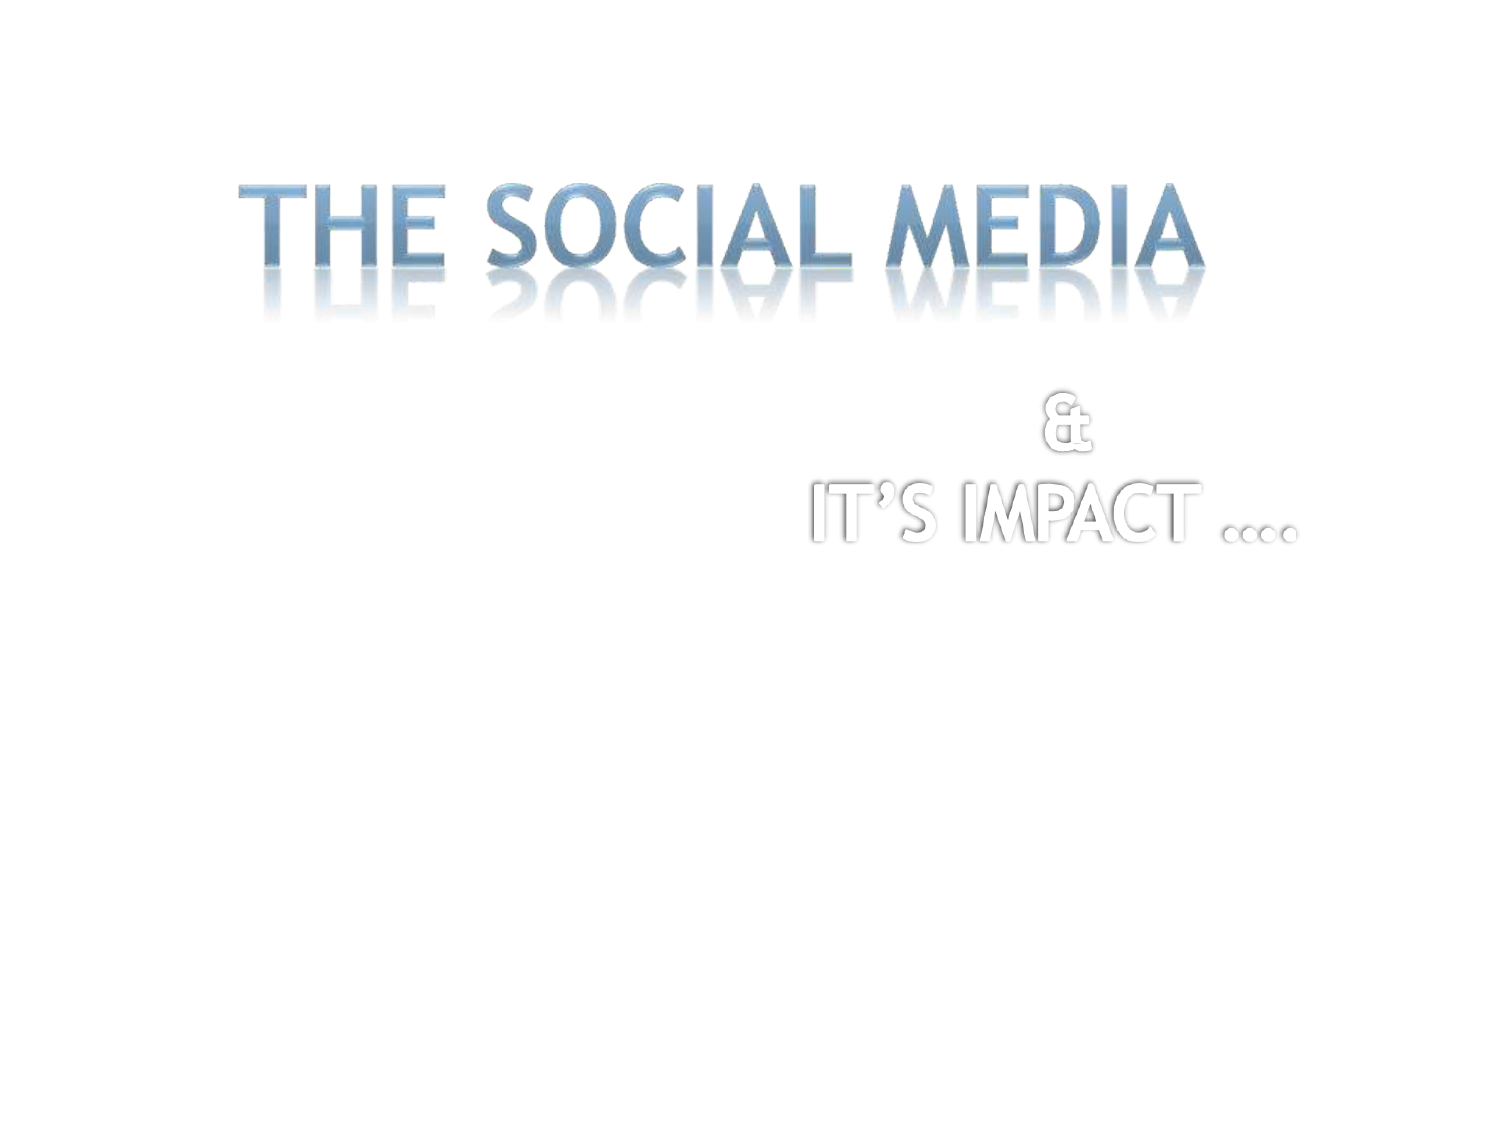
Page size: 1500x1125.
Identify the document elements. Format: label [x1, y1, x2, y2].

text_box [807, 475, 1303, 549]
text_box [237, 183, 1208, 354]
text_box [1038, 386, 1099, 459]
text_box [1046, 394, 1091, 450]
text_box [814, 482, 1297, 542]
